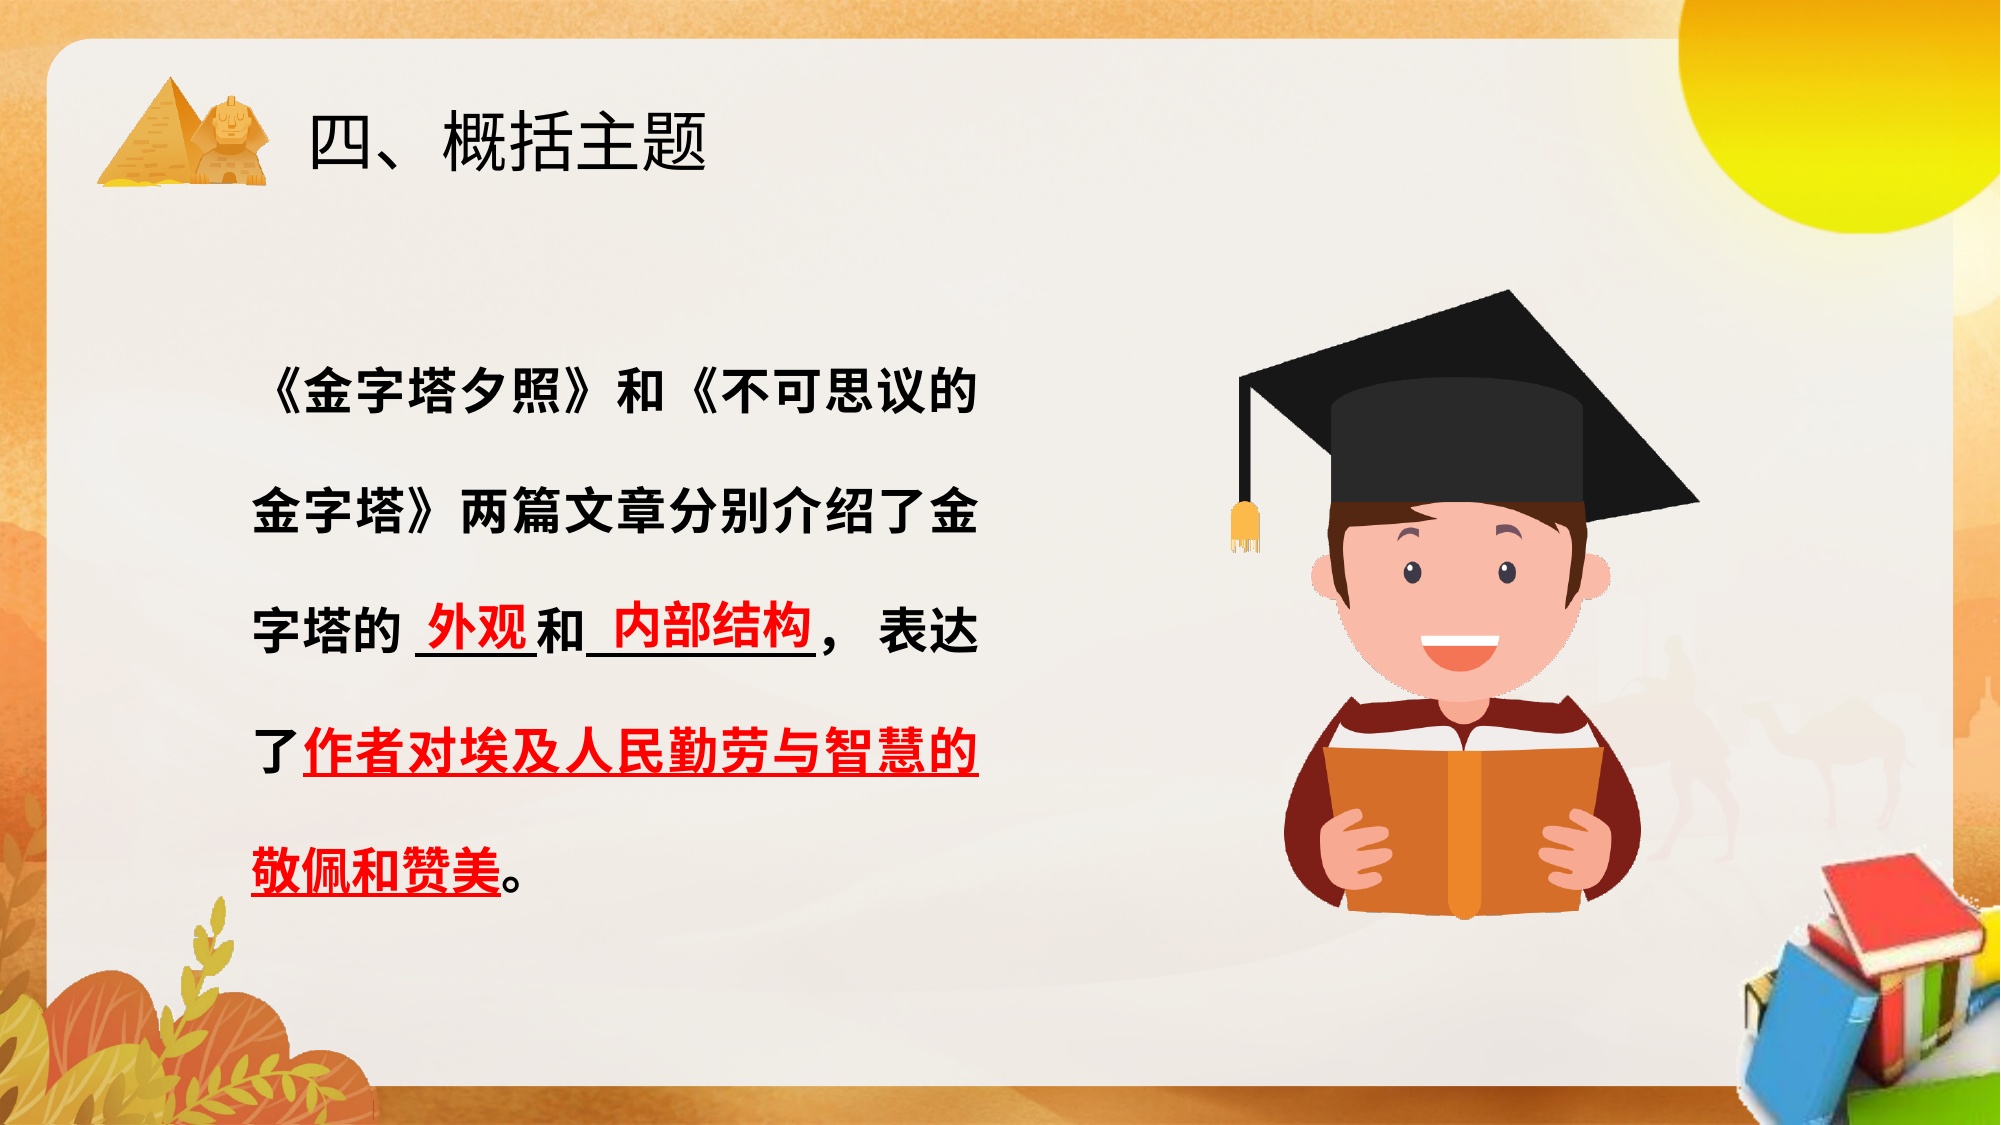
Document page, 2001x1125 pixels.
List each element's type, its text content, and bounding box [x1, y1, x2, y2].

text_box 内部结构 [598, 525, 828, 661]
picture [0, 0, 2001, 1125]
text_box 《金字塔夕照》和《不可思议的金字塔》两篇文章分别介绍了金字塔的 和 ， 表达了作者对埃及人民勤劳与智慧的敬佩和赞美。 [236, 291, 994, 912]
text_box 外观 [412, 528, 543, 664]
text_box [84, 51, 726, 199]
